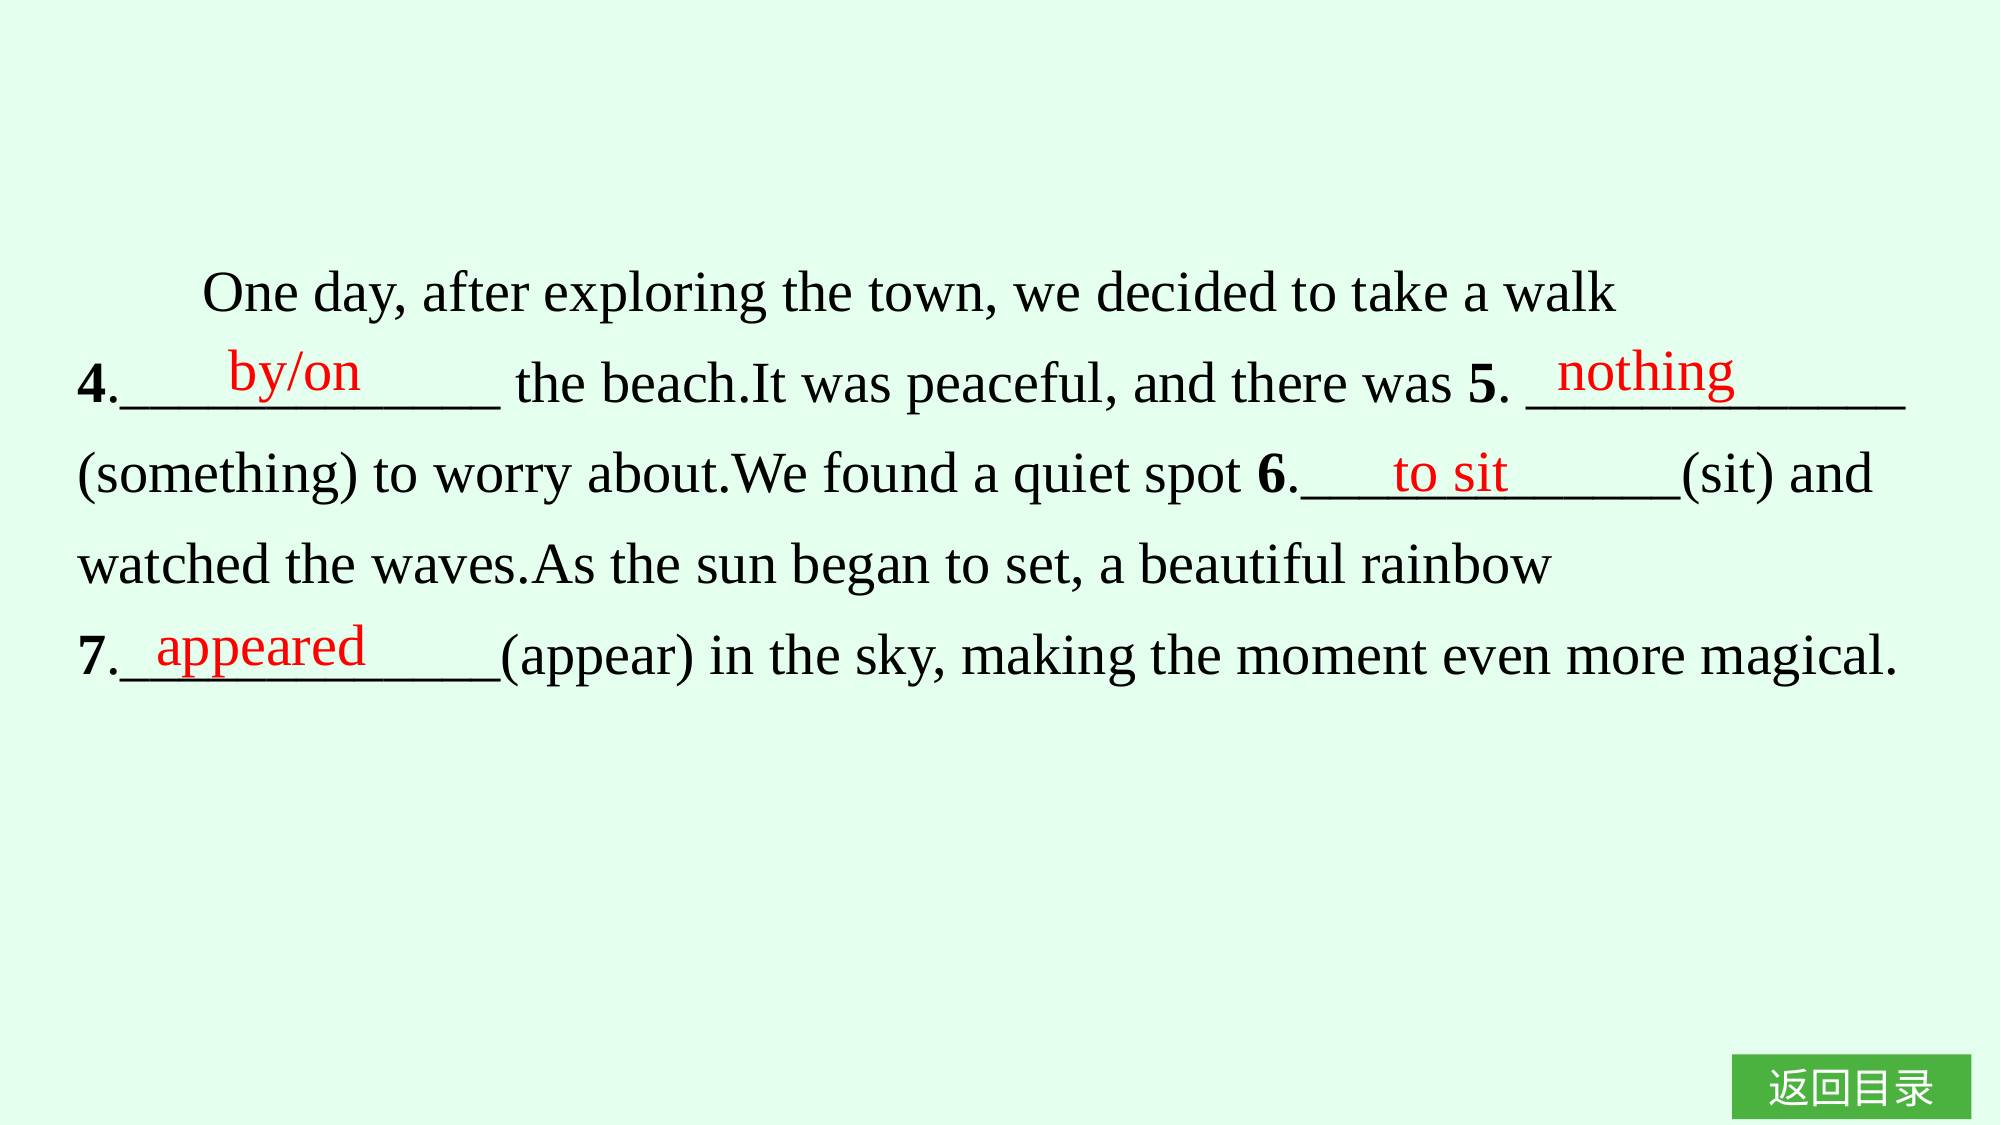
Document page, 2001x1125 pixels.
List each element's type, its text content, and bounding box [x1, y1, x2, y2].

text_box appeared [141, 585, 382, 685]
text_box by/on [214, 311, 378, 410]
text_box to sit [1378, 412, 1524, 511]
text_box One day, after exploring the town, we decided to take a walk 4._____________ the beach.It was peaceful, and there was 5. _____________ (something) to worry about.We found a quiet spot 6._____________(sit) and watched the waves.As the sun began to set, a beautiful rainbow 7._____________(appear) in the sky, making the moment even more magical. [62, 224, 1938, 694]
text_box nothing [1542, 311, 1823, 410]
